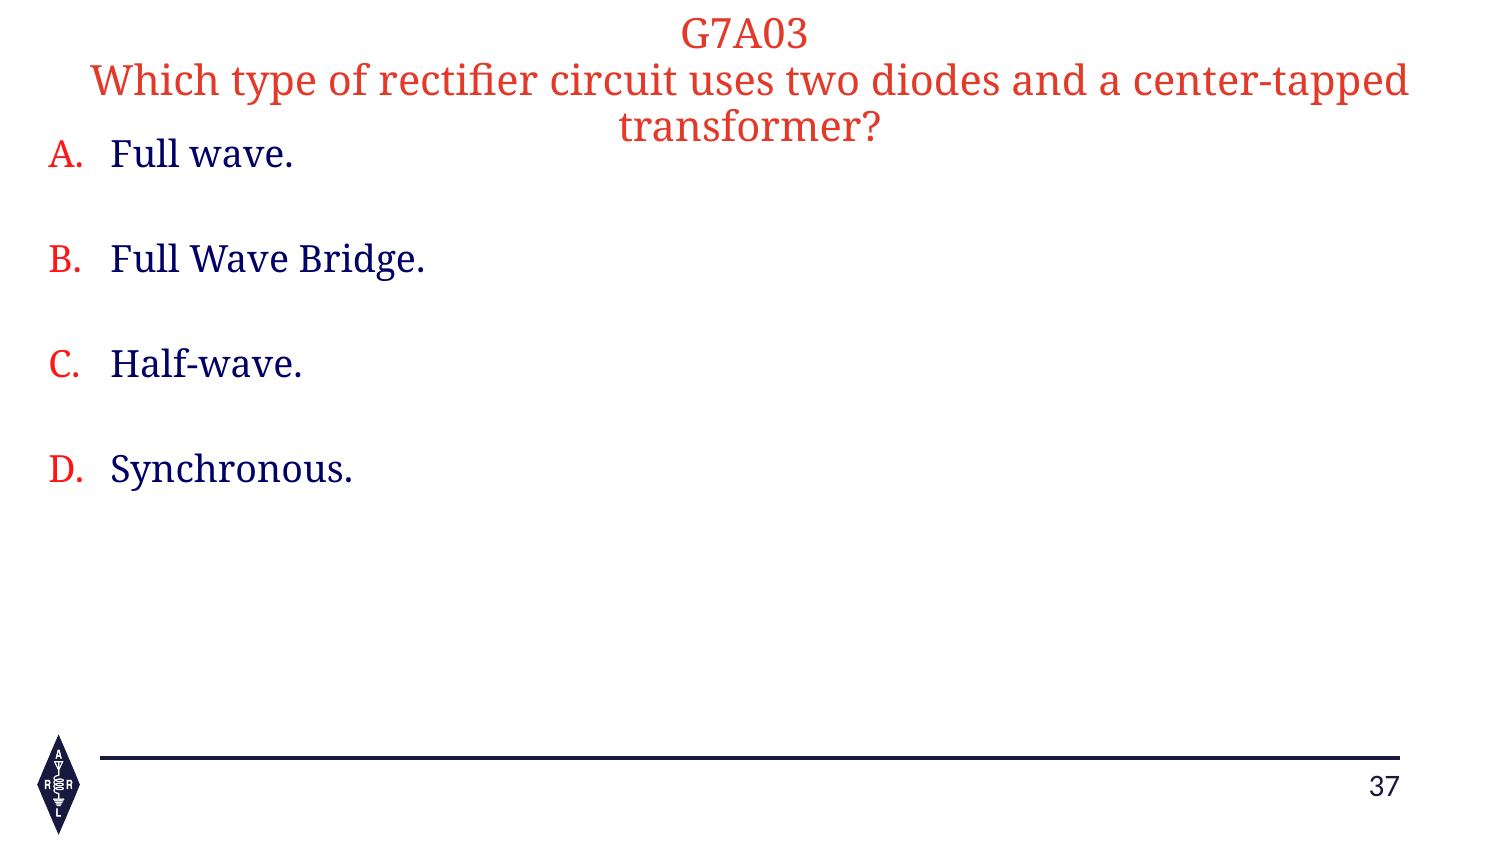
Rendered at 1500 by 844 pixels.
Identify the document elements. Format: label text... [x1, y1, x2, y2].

slide_number 37 [1302, 761, 1400, 807]
picture [37, 734, 80, 835]
text_box Full wave. Full Wave Bridge. Half-wave. Synchronous. [33, 122, 877, 696]
text_box G7A03 Which type of rectifier circuit uses two diodes and a center-tapped transformer? [0, 2, 1500, 137]
